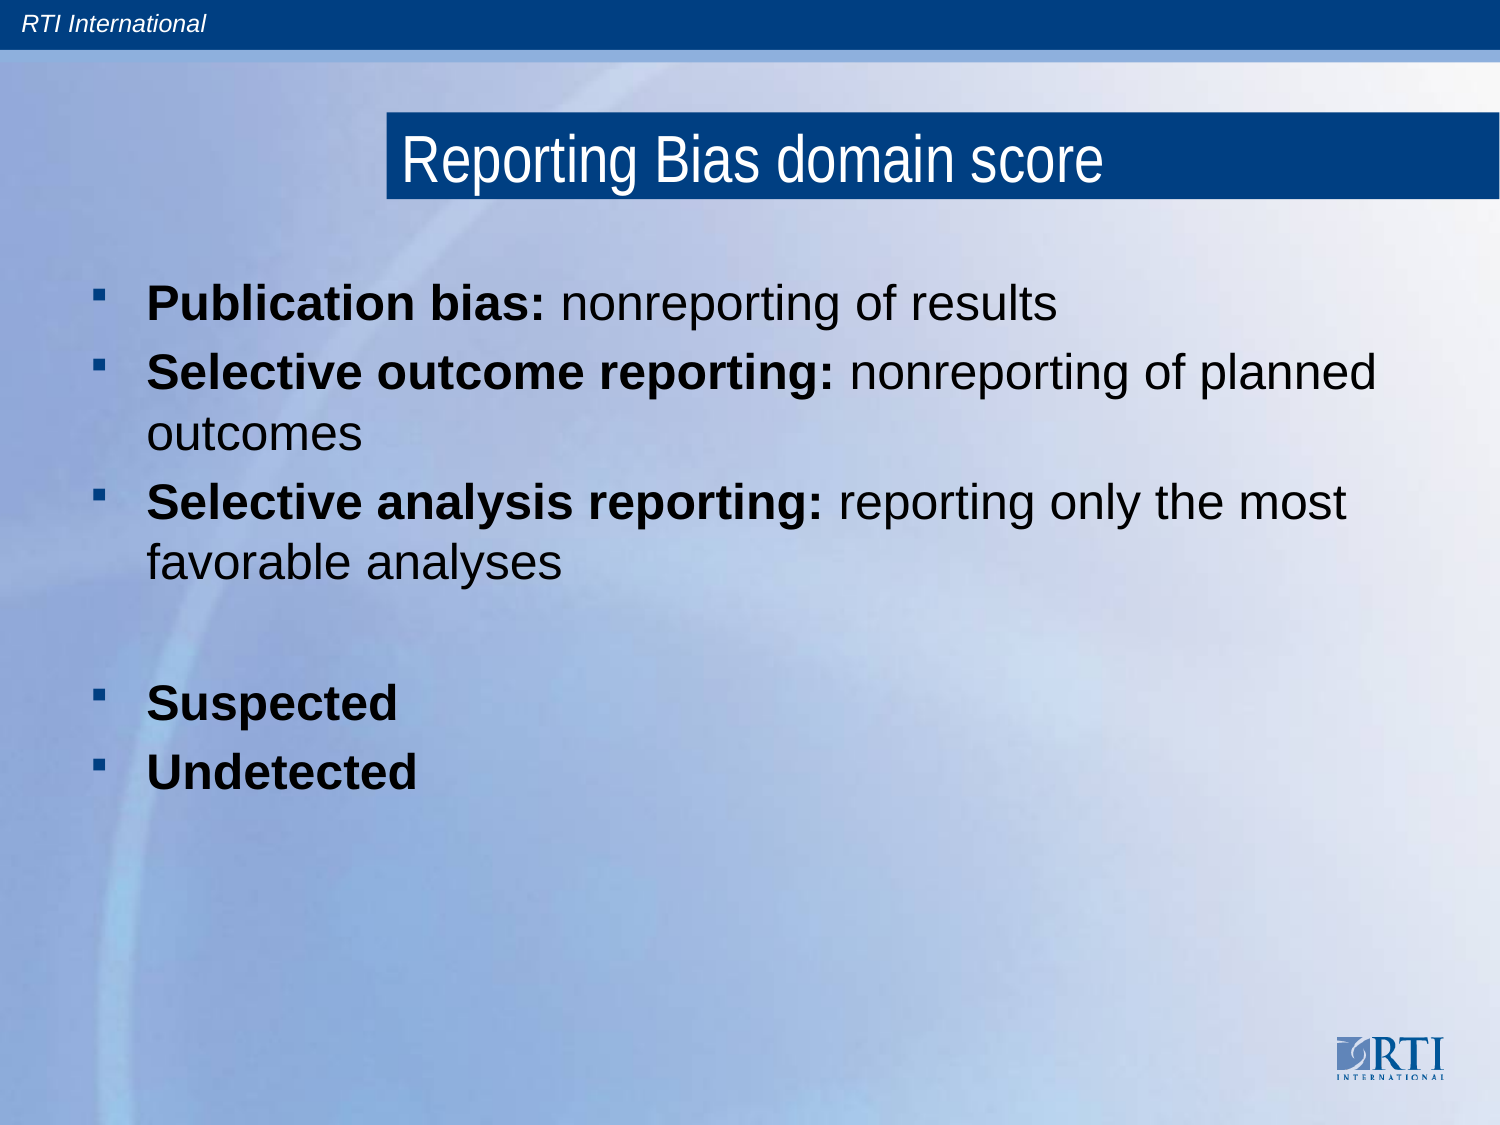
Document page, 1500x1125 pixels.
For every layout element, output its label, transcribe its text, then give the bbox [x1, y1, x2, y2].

title Reporting Bias domain score [386, 111, 1500, 200]
picture [0, 63, 1500, 1125]
list Publication bias: nonreporting of results Selective outcome reporting: nonreporting of planned outcomes Selective analysis reporting: reporting only the most favorable analyses Suspected Undetected [74, 262, 1426, 1006]
